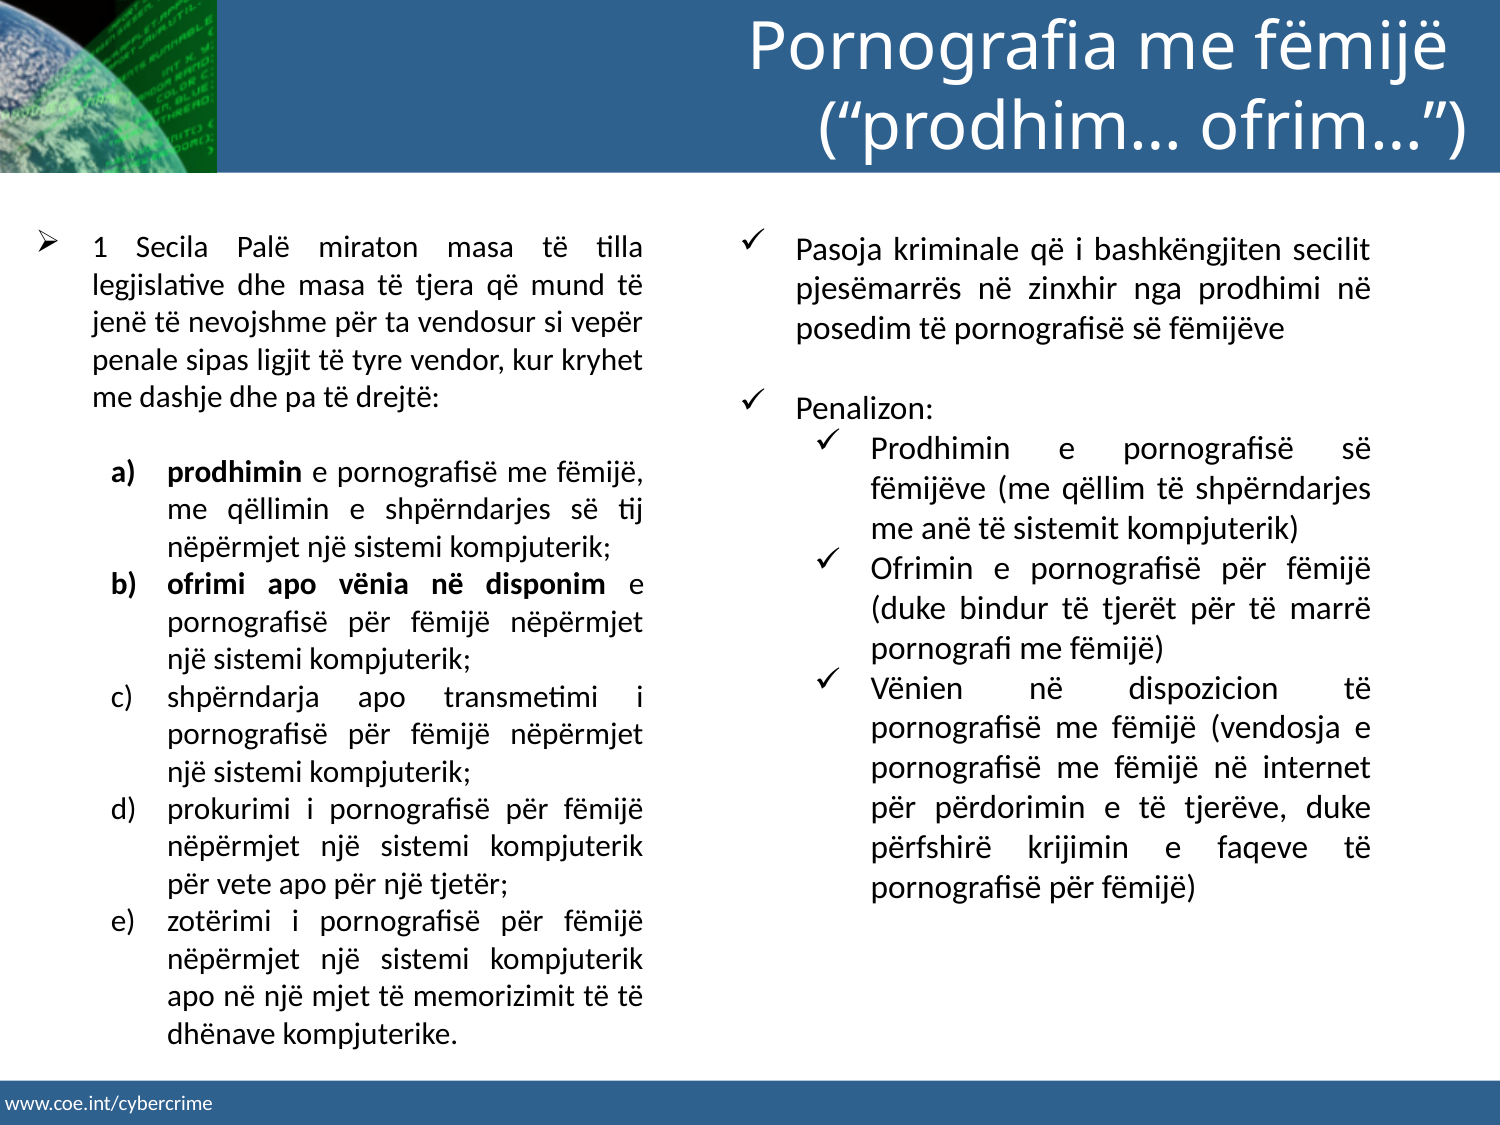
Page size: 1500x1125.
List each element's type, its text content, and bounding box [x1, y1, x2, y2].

picture [0, 0, 217, 173]
text_box Pasoja kriminale që i bashkëngjiten secilit pjesëmarrës në zinxhir nga prodhimi në posedim të pornografisë së fëmijëve Penalizon: Prodhimin e pornografisë së fëmijëve (me qëllim të shpërndarjes me anë të sistemit kompjuterik) Ofrimin e pornografisë për fëmijë (duke bindur të tjerët për të marrë pornografi me fëmijë) Vënien në dispozicion të pornografisë me fëmijë (vendosja e pornografisë me fëmijë në internet për përdorimin e të tjerëve, duke përfshirë krijimin e faqeve të pornografisë për fëmijë) [724, 219, 1387, 913]
text_box Pornografia me fëmijë (“prodhim… ofrim…”) [230, 0, 1483, 171]
text_box 1 Secila Palë miraton masa të tilla legjislative dhe masa të tjera që mund të jenë të nevojshme për ta vendosur si vepër penale sipas ligjit të tyre vendor, kur kryhet me dashje dhe pa të drejtë: prodhimin e pornografisë me fëmijë, me qëllimin e shpërndarjes së tij nëpërmjet një sistemi kompjuterik; ofrimi apo vënia në disponim e pornografisë për fëmijë nëpërmjet një sistemi kompjuterik; shpërndarja apo transmetimi i pornografisë për fëmijë nëpërmjet një sistemi kompjuterik; prokurimi i pornografisë për fëmijë nëpërmjet një sistemi kompjuterik për vete apo për një tjetër; zotërimi i pornografisë për fëmijë nëpërmjet një sistemi kompjuterik apo në një mjet të memorizimit të të dhënave kompjuterike. [21, 219, 660, 1058]
